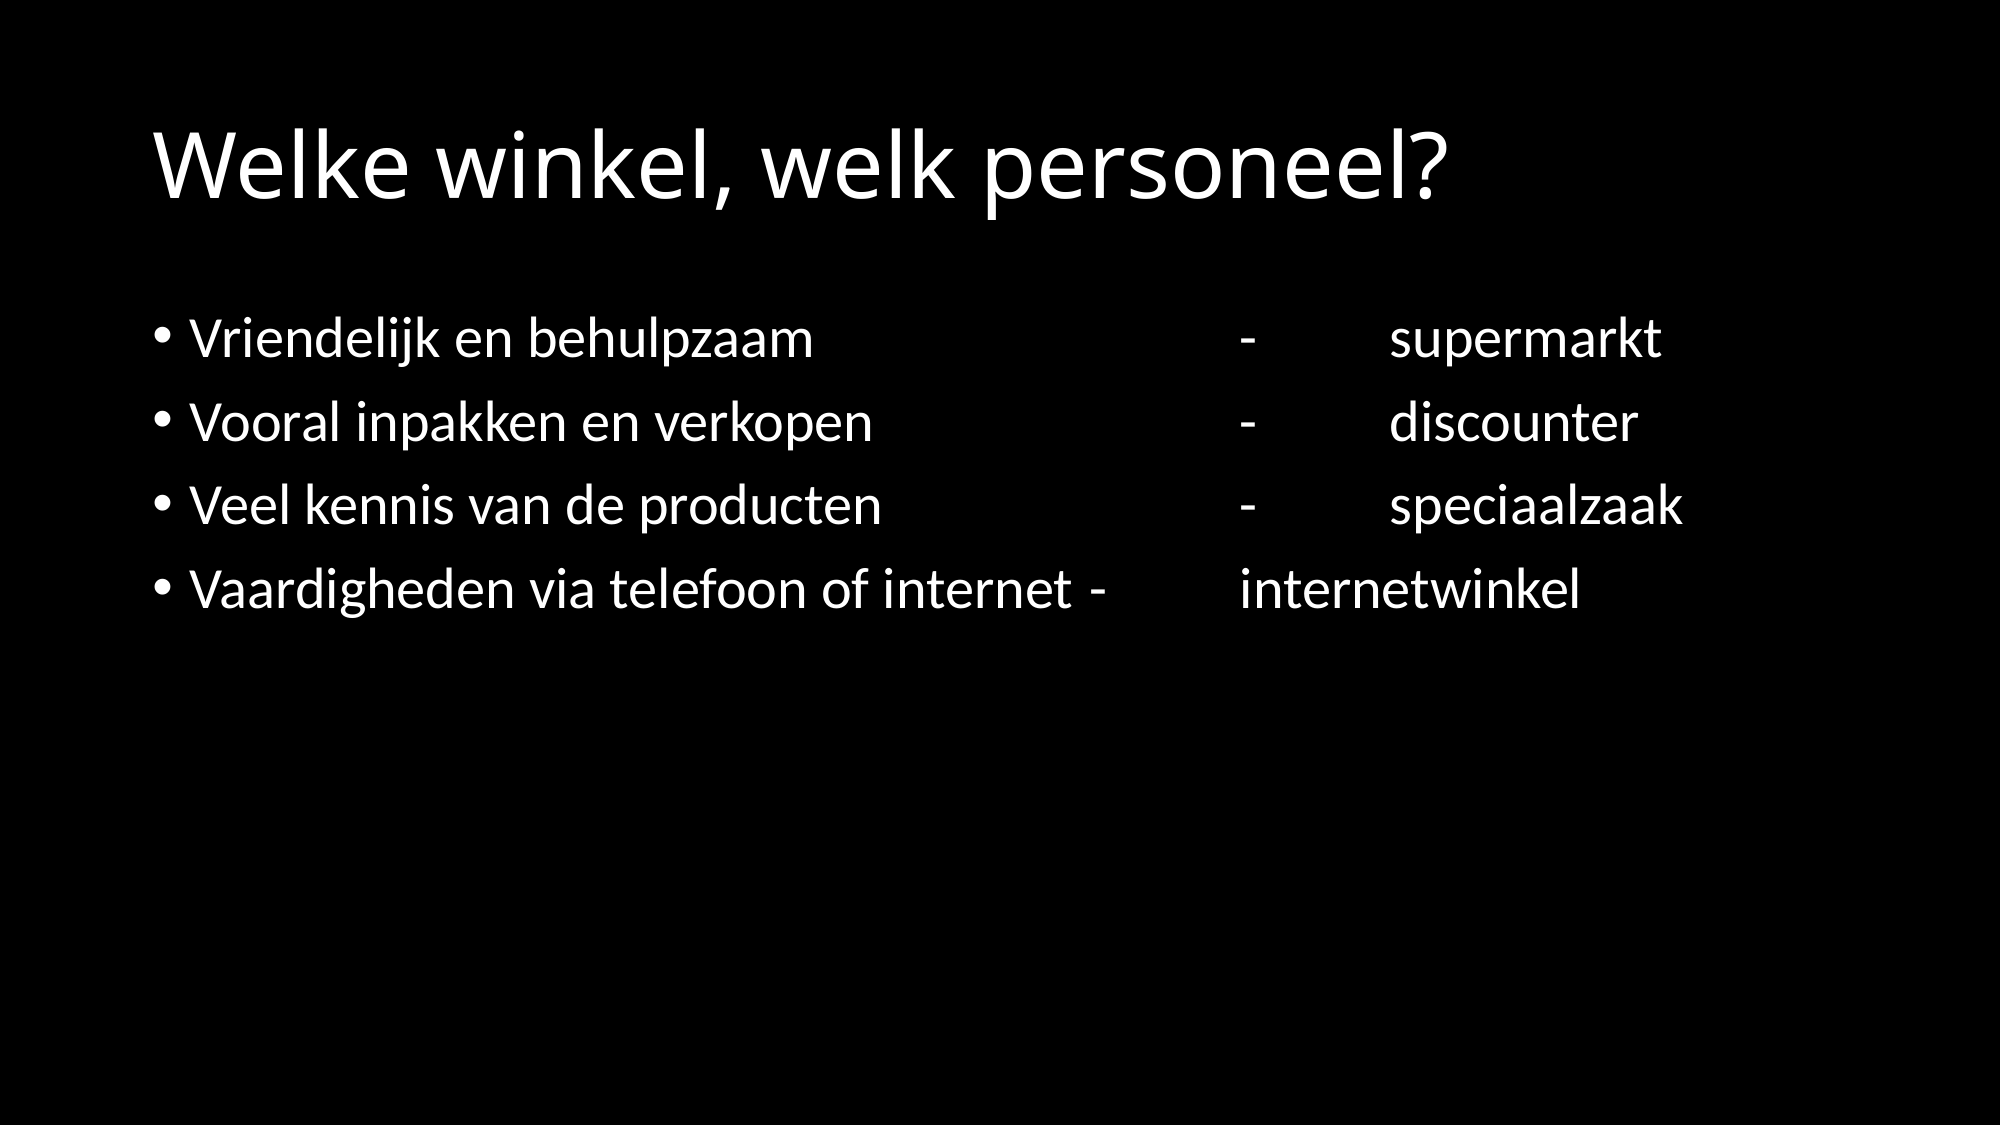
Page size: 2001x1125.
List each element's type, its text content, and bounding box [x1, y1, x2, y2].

list Vriendelijk en behulpzaam - supermarkt Vooral inpakken en verkopen - discounter Veel kennis van de producten - speciaalzaak Vaardigheden via telefoon of internet - internetwinkel [137, 299, 1863, 1014]
title Welke winkel, welk personeel? [137, 59, 1863, 278]
